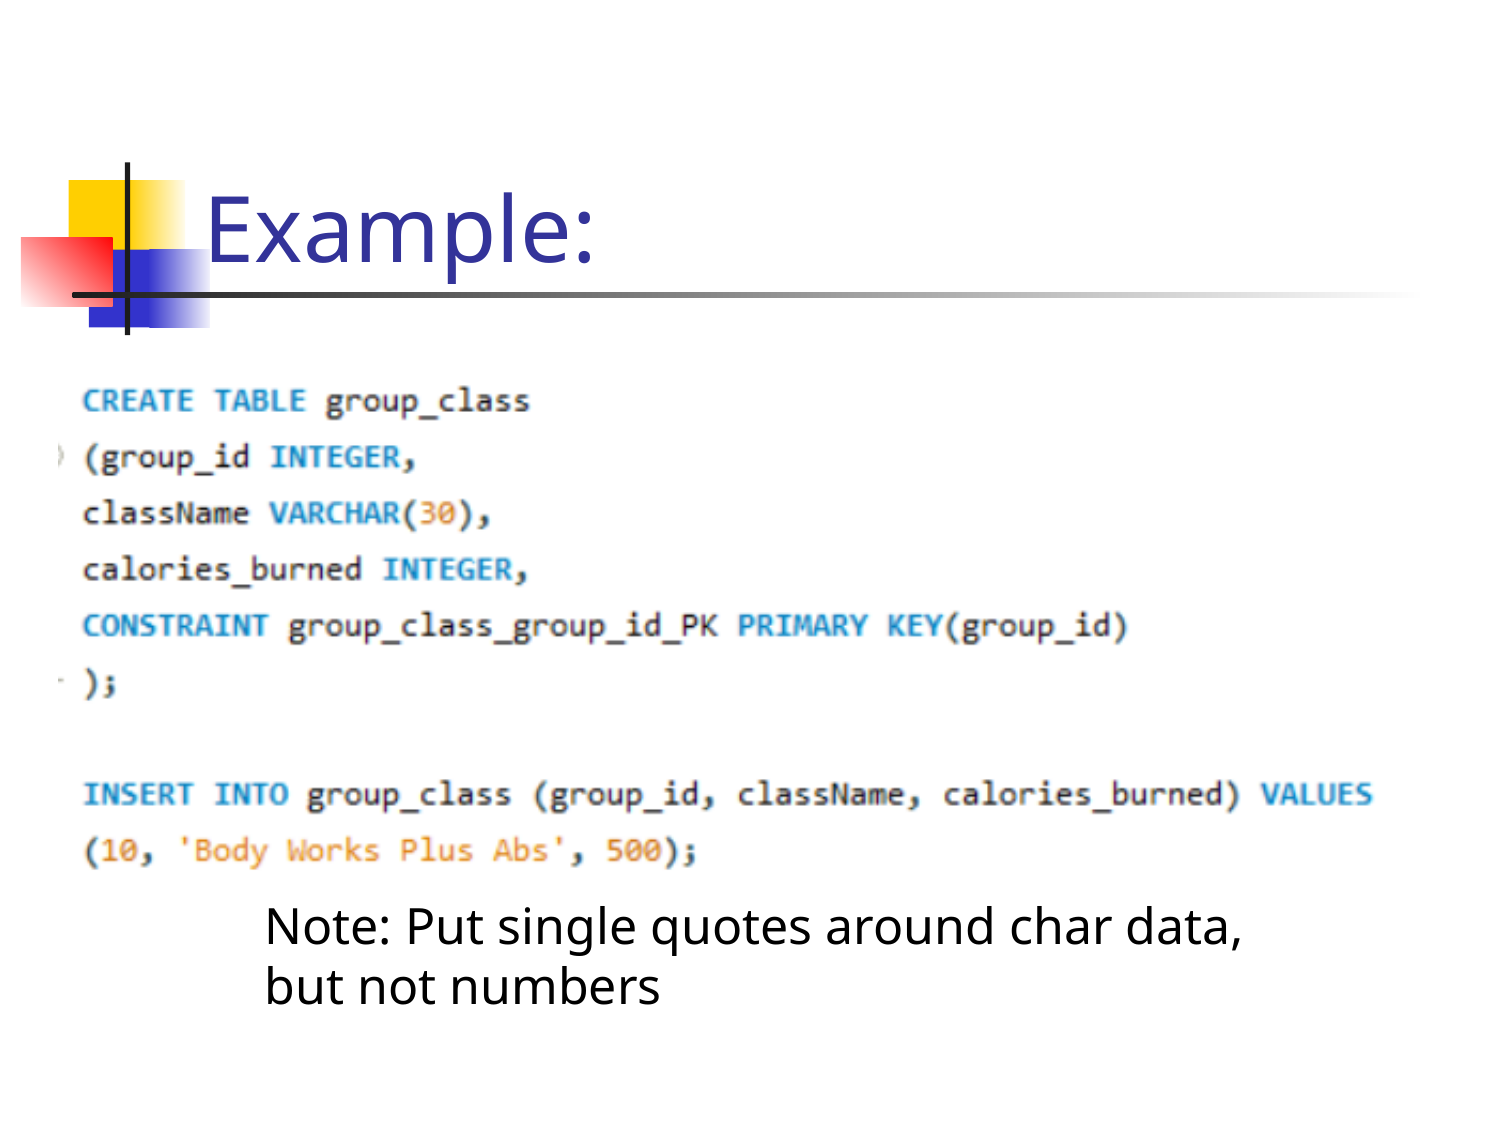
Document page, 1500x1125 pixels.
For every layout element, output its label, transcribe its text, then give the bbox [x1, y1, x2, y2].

text_box Note: Put single quotes around char data, but not numbers [249, 909, 1299, 1023]
title Example: [188, 101, 1468, 289]
picture [58, 367, 1403, 901]
